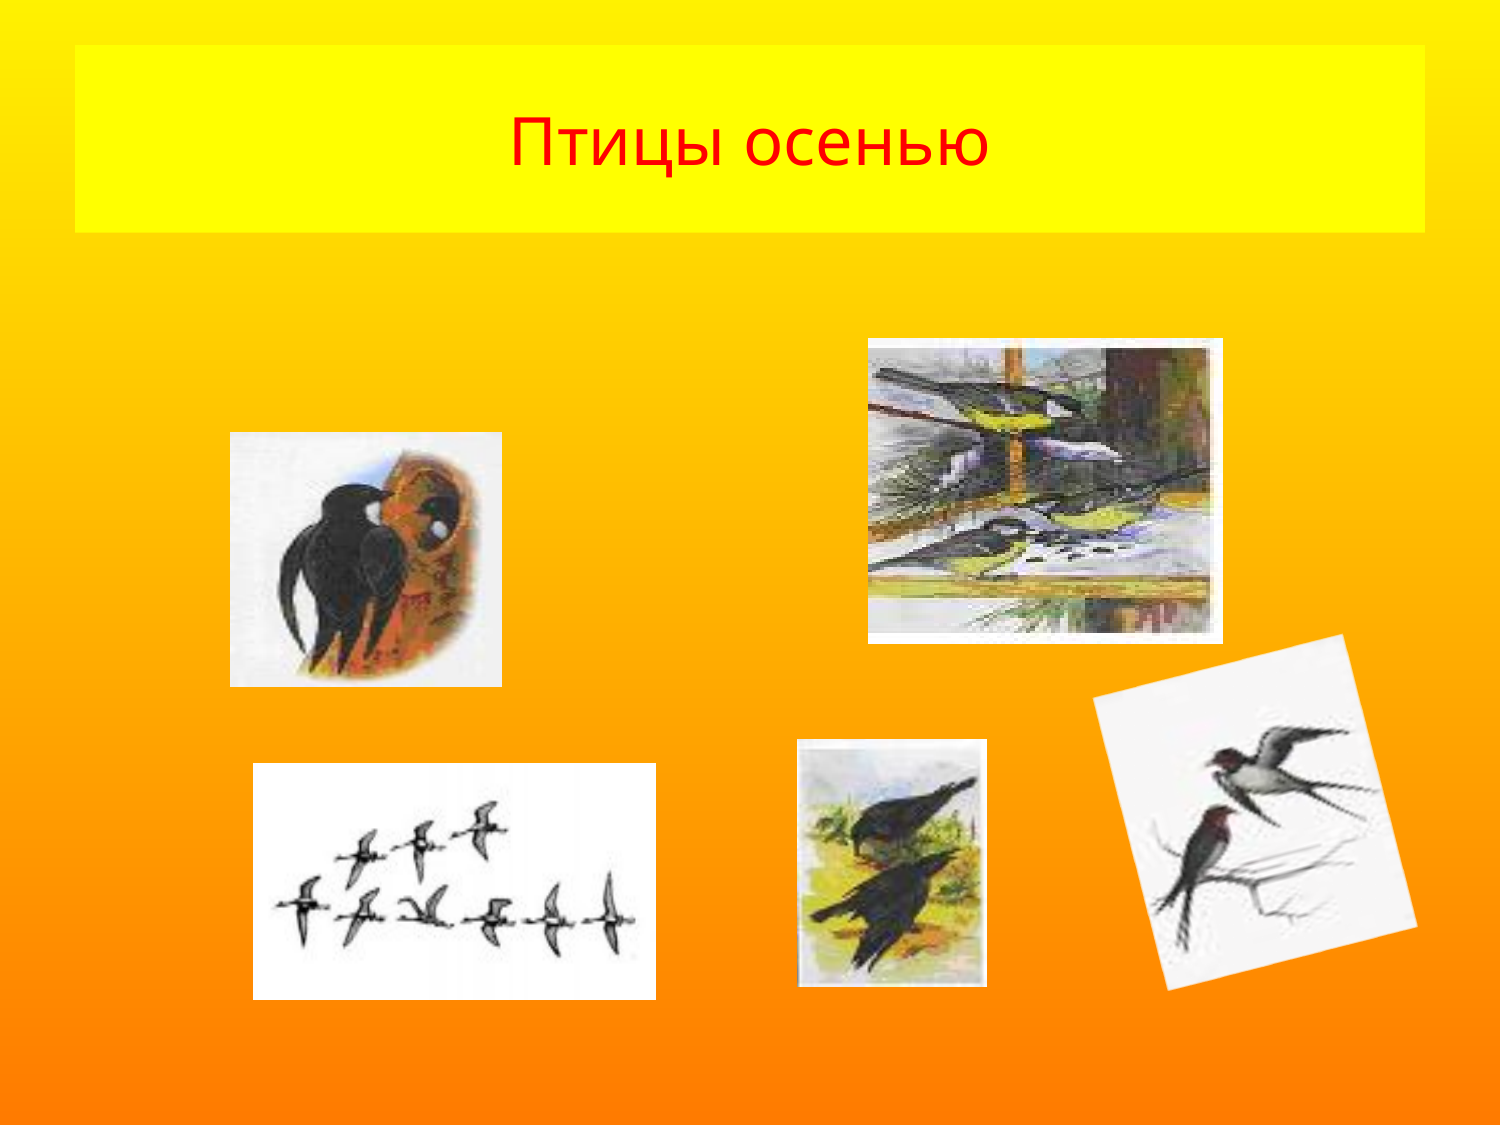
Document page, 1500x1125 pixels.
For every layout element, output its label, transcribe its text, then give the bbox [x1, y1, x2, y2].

picture [253, 762, 656, 1000]
picture [796, 739, 987, 987]
picture [867, 337, 1223, 644]
title Птицы осенью [75, 45, 1425, 233]
picture [1095, 636, 1416, 989]
picture [229, 432, 503, 688]
